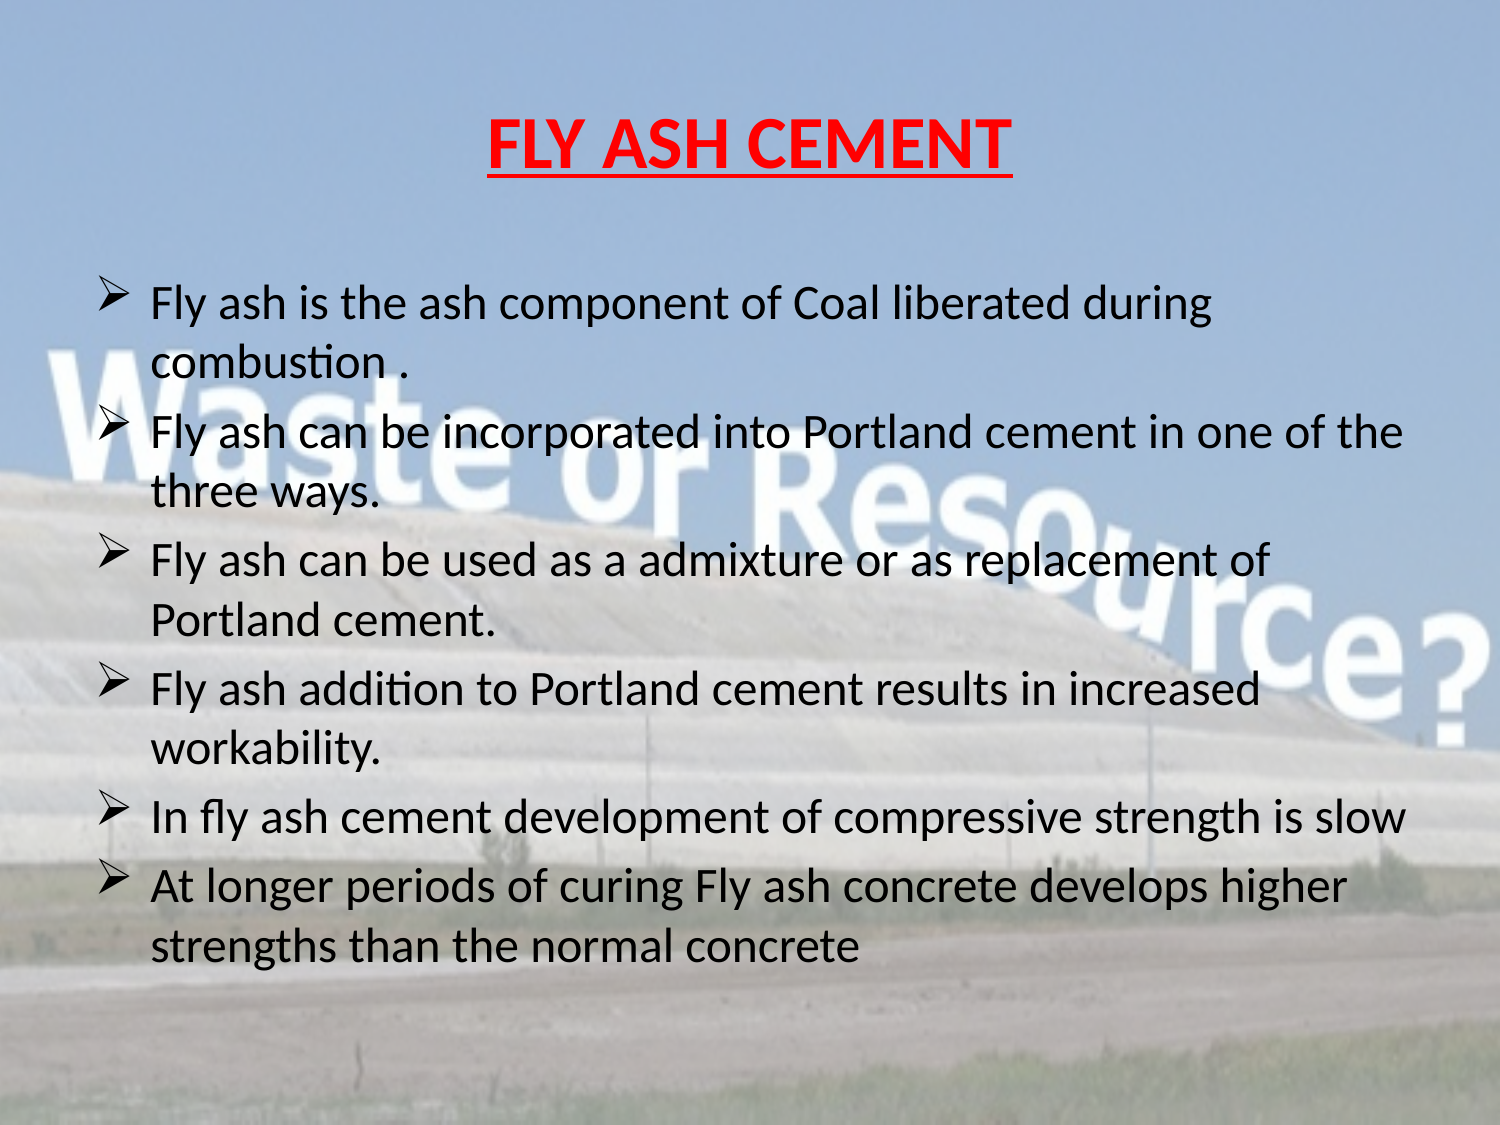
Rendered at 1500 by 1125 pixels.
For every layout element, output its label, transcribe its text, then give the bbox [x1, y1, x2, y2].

title FLY ASH CEMENT [75, 45, 1425, 233]
list Fly ash is the ash component of Coal liberated during combustion . Fly ash can be incorporated into Portland cement in one of the three ways. Fly ash can be used as a admixture or as replacement of Portland cement. Fly ash addition to Portland cement results in increased workability. In fly ash cement development of compressive strength is slow At longer periods of curing Fly ash concrete develops higher strengths than the normal concrete [79, 262, 1430, 1005]
